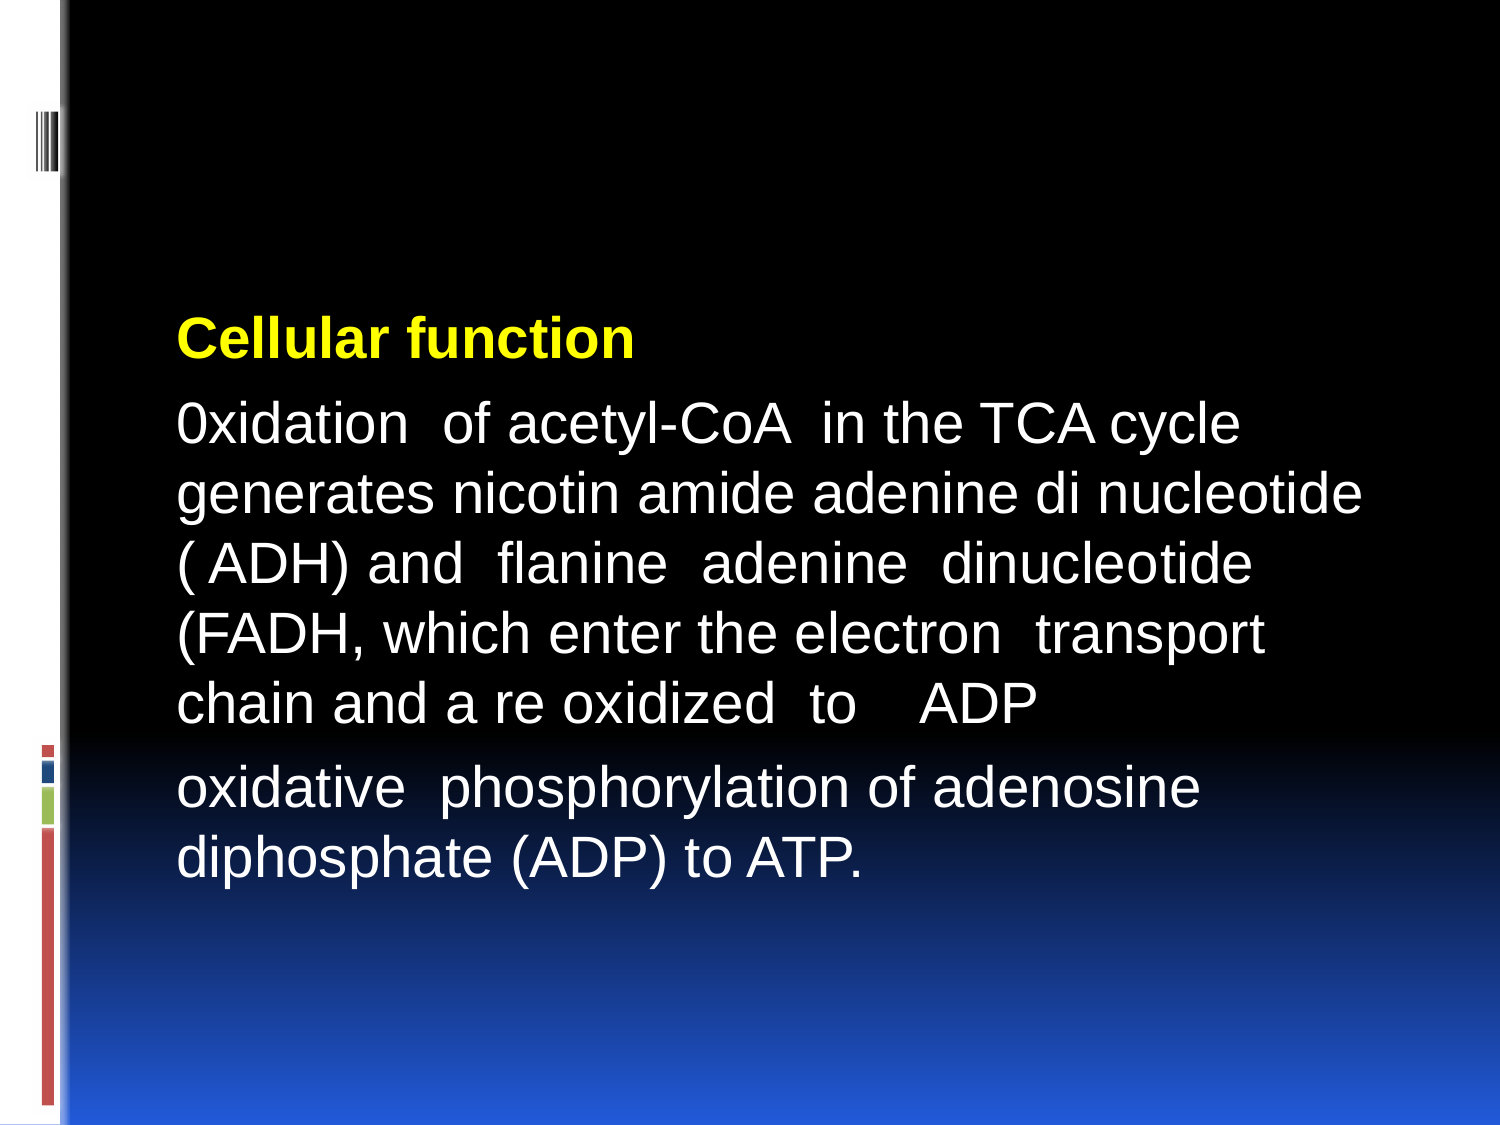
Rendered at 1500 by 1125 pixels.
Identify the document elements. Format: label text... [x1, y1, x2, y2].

list Cellular function 0xidation of acetyl-CoA in the TCA cycle generates nicotin amide adenine di nucleotide ( ADH) and flanine adenine dinucleo­tide (FADH, which enter the electron transport chain and a re oxidized to ADP oxidative phosphorylation of adenosine diphosphate (ADP) to ATP. [149, 292, 1426, 1043]
